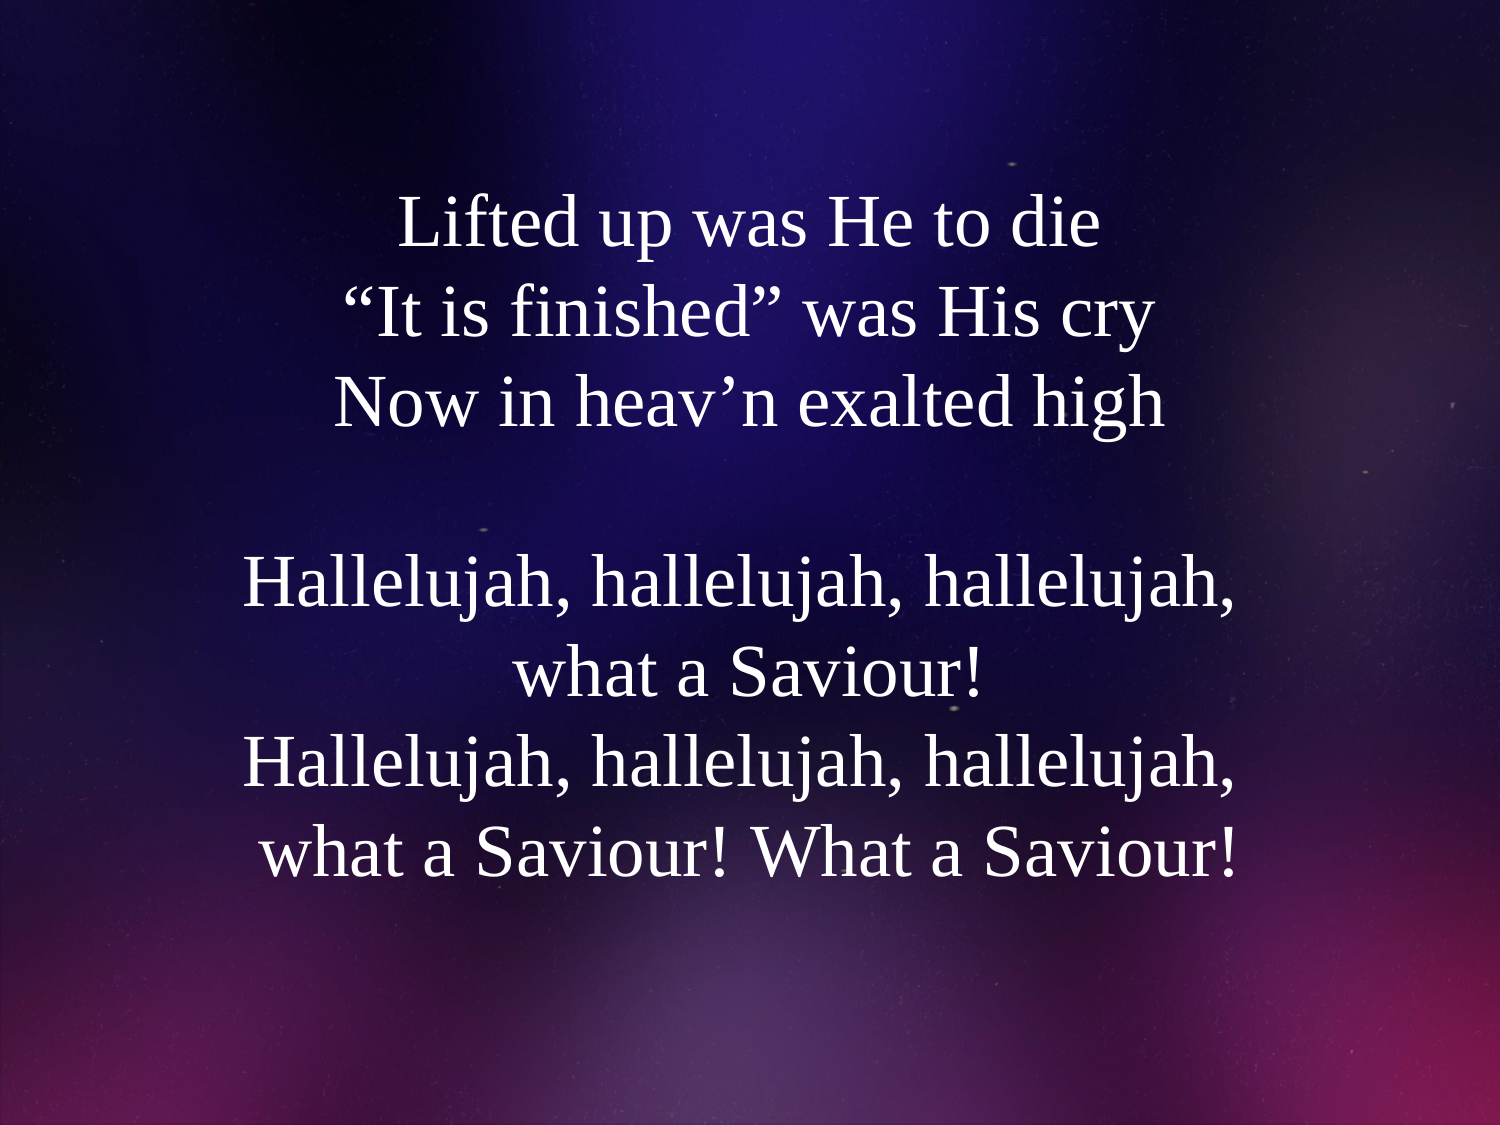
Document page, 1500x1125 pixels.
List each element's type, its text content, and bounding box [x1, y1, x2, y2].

title Lifted up was He to die “It is finished” was His cry Now in heav’n exalted high Hallelujah, hallelujah, hallelujah, what a Saviour! Hallelujah, hallelujah, hallelujah, what a Saviour! What a Saviour! [112, 437, 1388, 625]
picture [0, 0, 1500, 1125]
